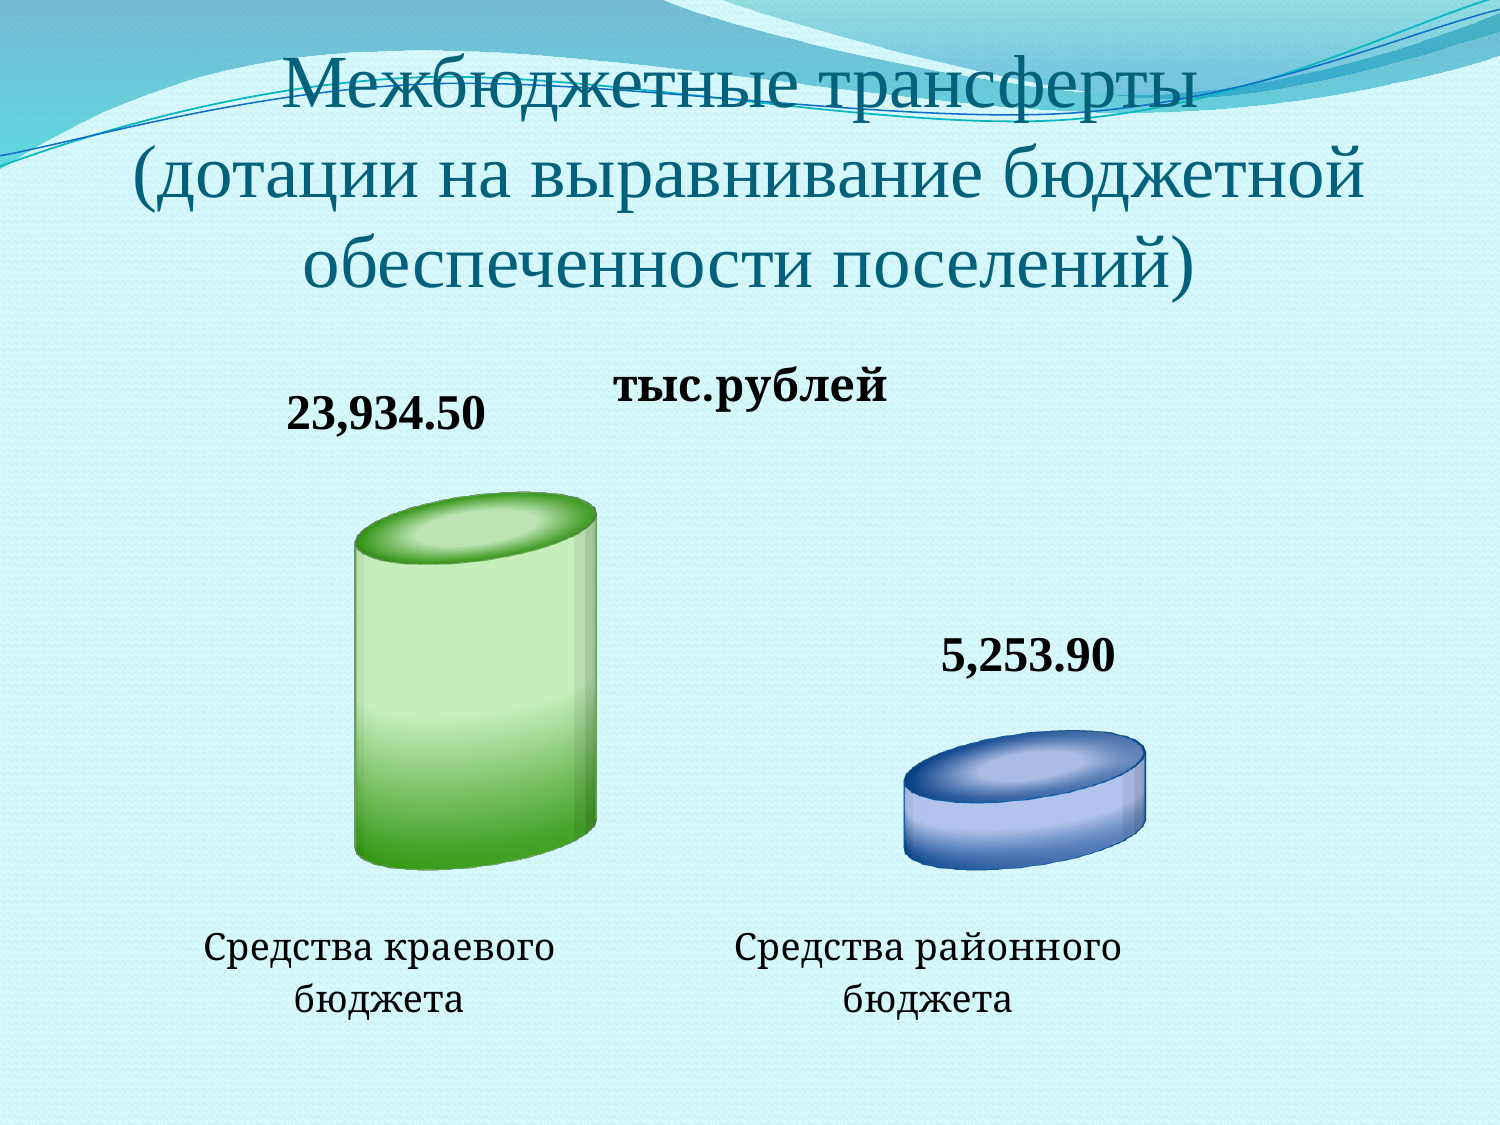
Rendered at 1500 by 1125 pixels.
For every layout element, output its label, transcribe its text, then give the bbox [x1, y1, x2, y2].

title Межбюджетные трансферты (дотации на выравнивание бюджетной обеспеченности поселений) [75, 115, 1425, 303]
chart [74, 317, 1426, 1038]
